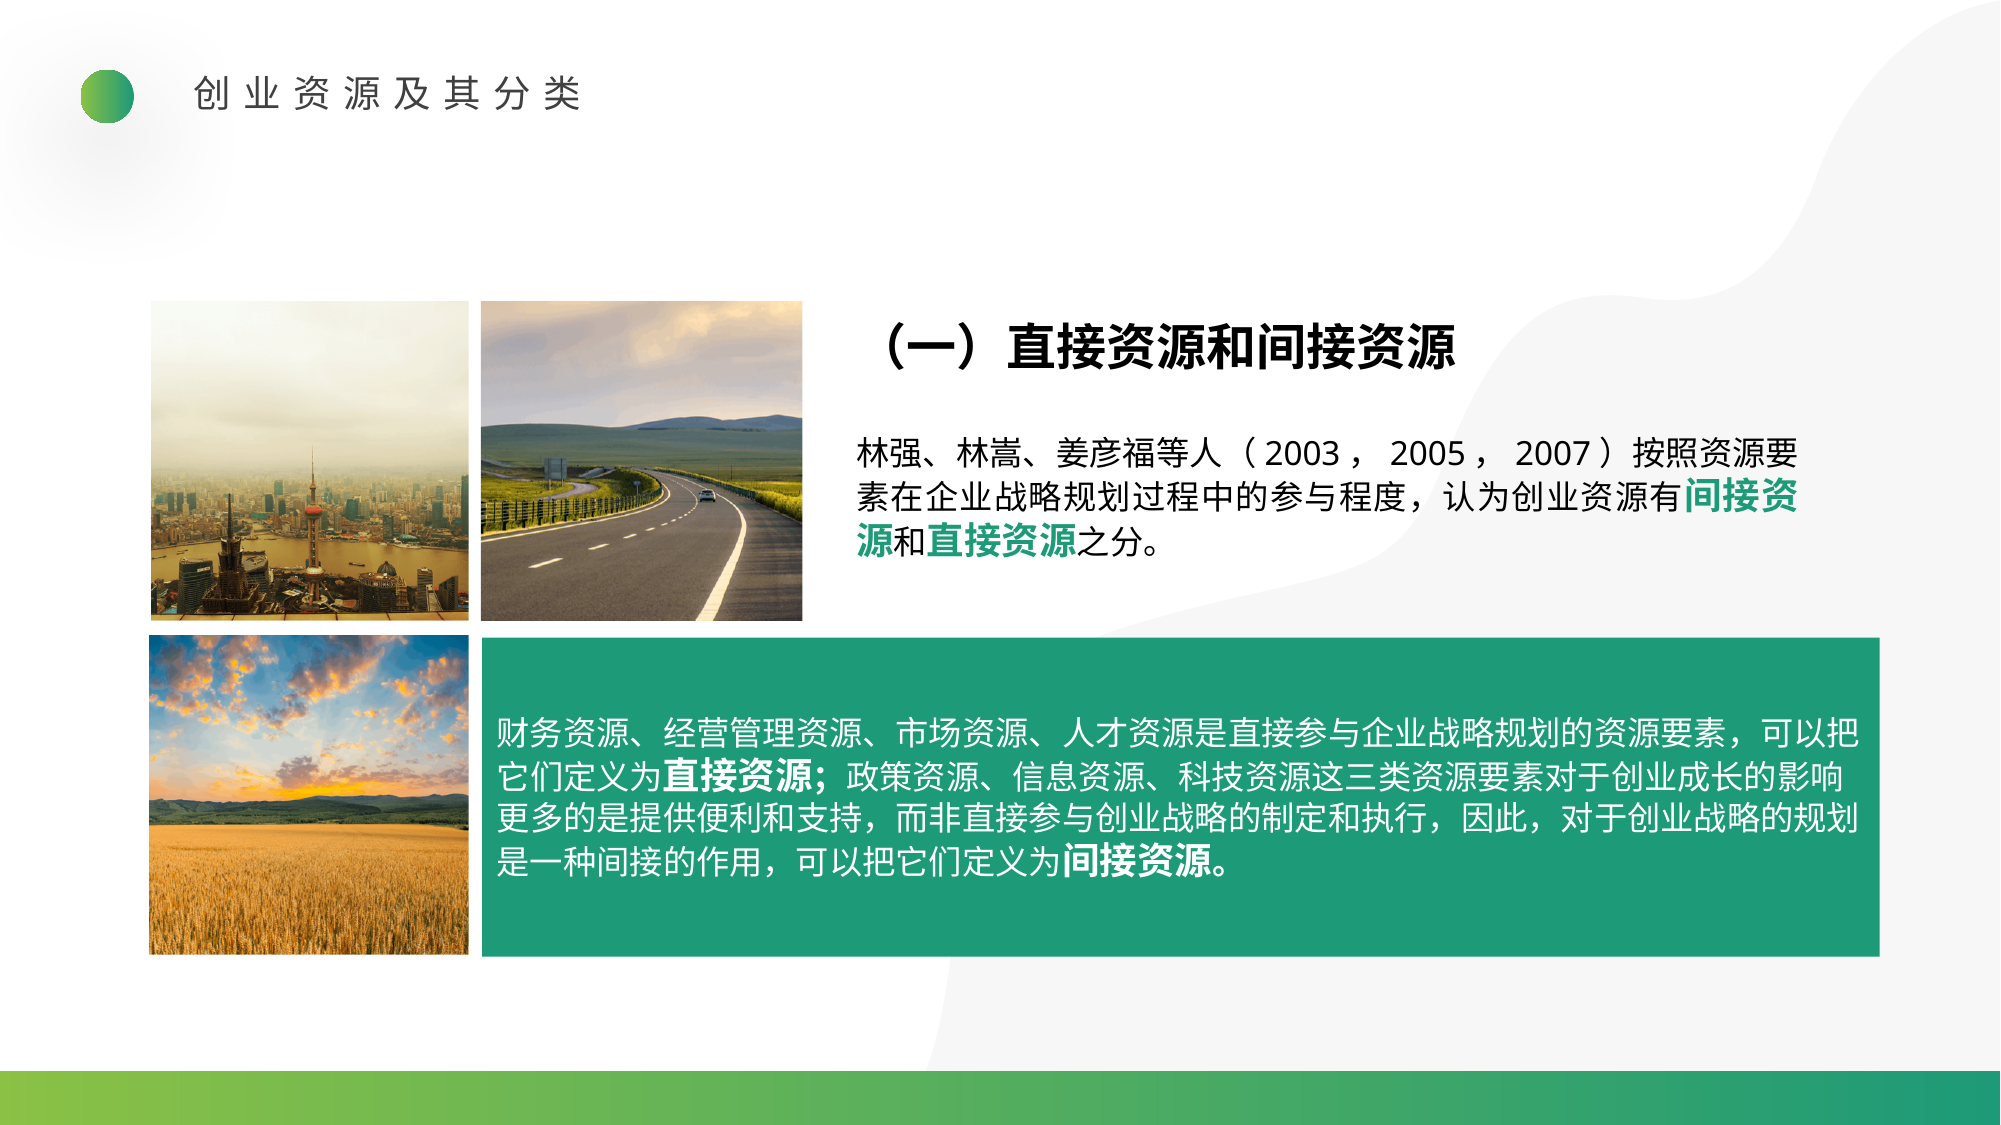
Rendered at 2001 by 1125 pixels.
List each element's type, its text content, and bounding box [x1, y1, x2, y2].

picture [151, 301, 469, 621]
text_box 林强、林嵩、姜彦福等人（2003，2005，2007）按照资源要素在企业战略规划过程中的参与程度，认为创业资源有间接资源和直接资源之分。 [841, 424, 1814, 570]
picture [149, 635, 469, 955]
picture [480, 301, 803, 621]
text_box 财务资源、经营管理资源、市场资源、人才资源是直接参与企业战略规划的资源要素，可以把它们定义为直接资源；政策资源、信息资源、科技资源这三类资源要素对于创业成长的影响更多的是提供便利和支持，而非直接参与创业战略的制定和执行，因此，对于创业战略的规划是一种间接的作用，可以把它们定义为间接资源。 [481, 636, 1881, 958]
text_box 创业资源及其分类 [178, 62, 749, 123]
text_box （一）直接资源和间接资源 [841, 308, 1908, 383]
